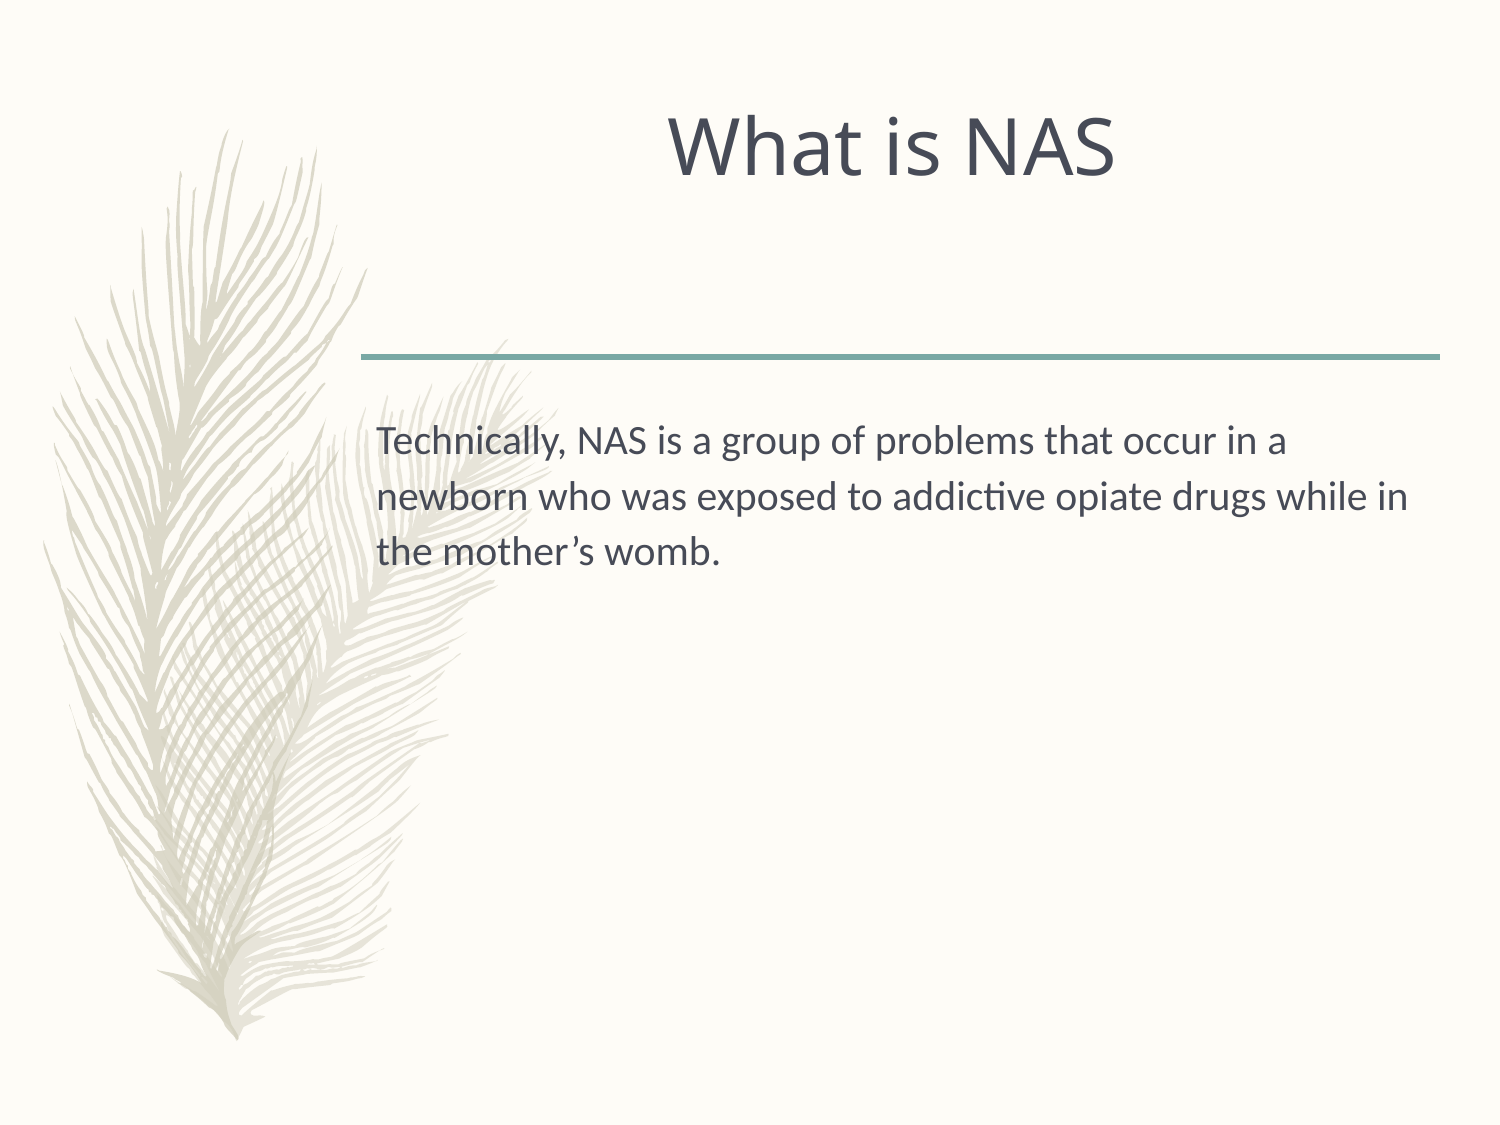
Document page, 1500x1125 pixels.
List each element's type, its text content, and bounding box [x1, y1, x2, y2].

list Technically, NAS is a group of problems that occur in a newborn who was exposed to addictive opiate drugs while in the mother’s womb. [360, 399, 1440, 999]
title What is NAS [345, 93, 1440, 350]
